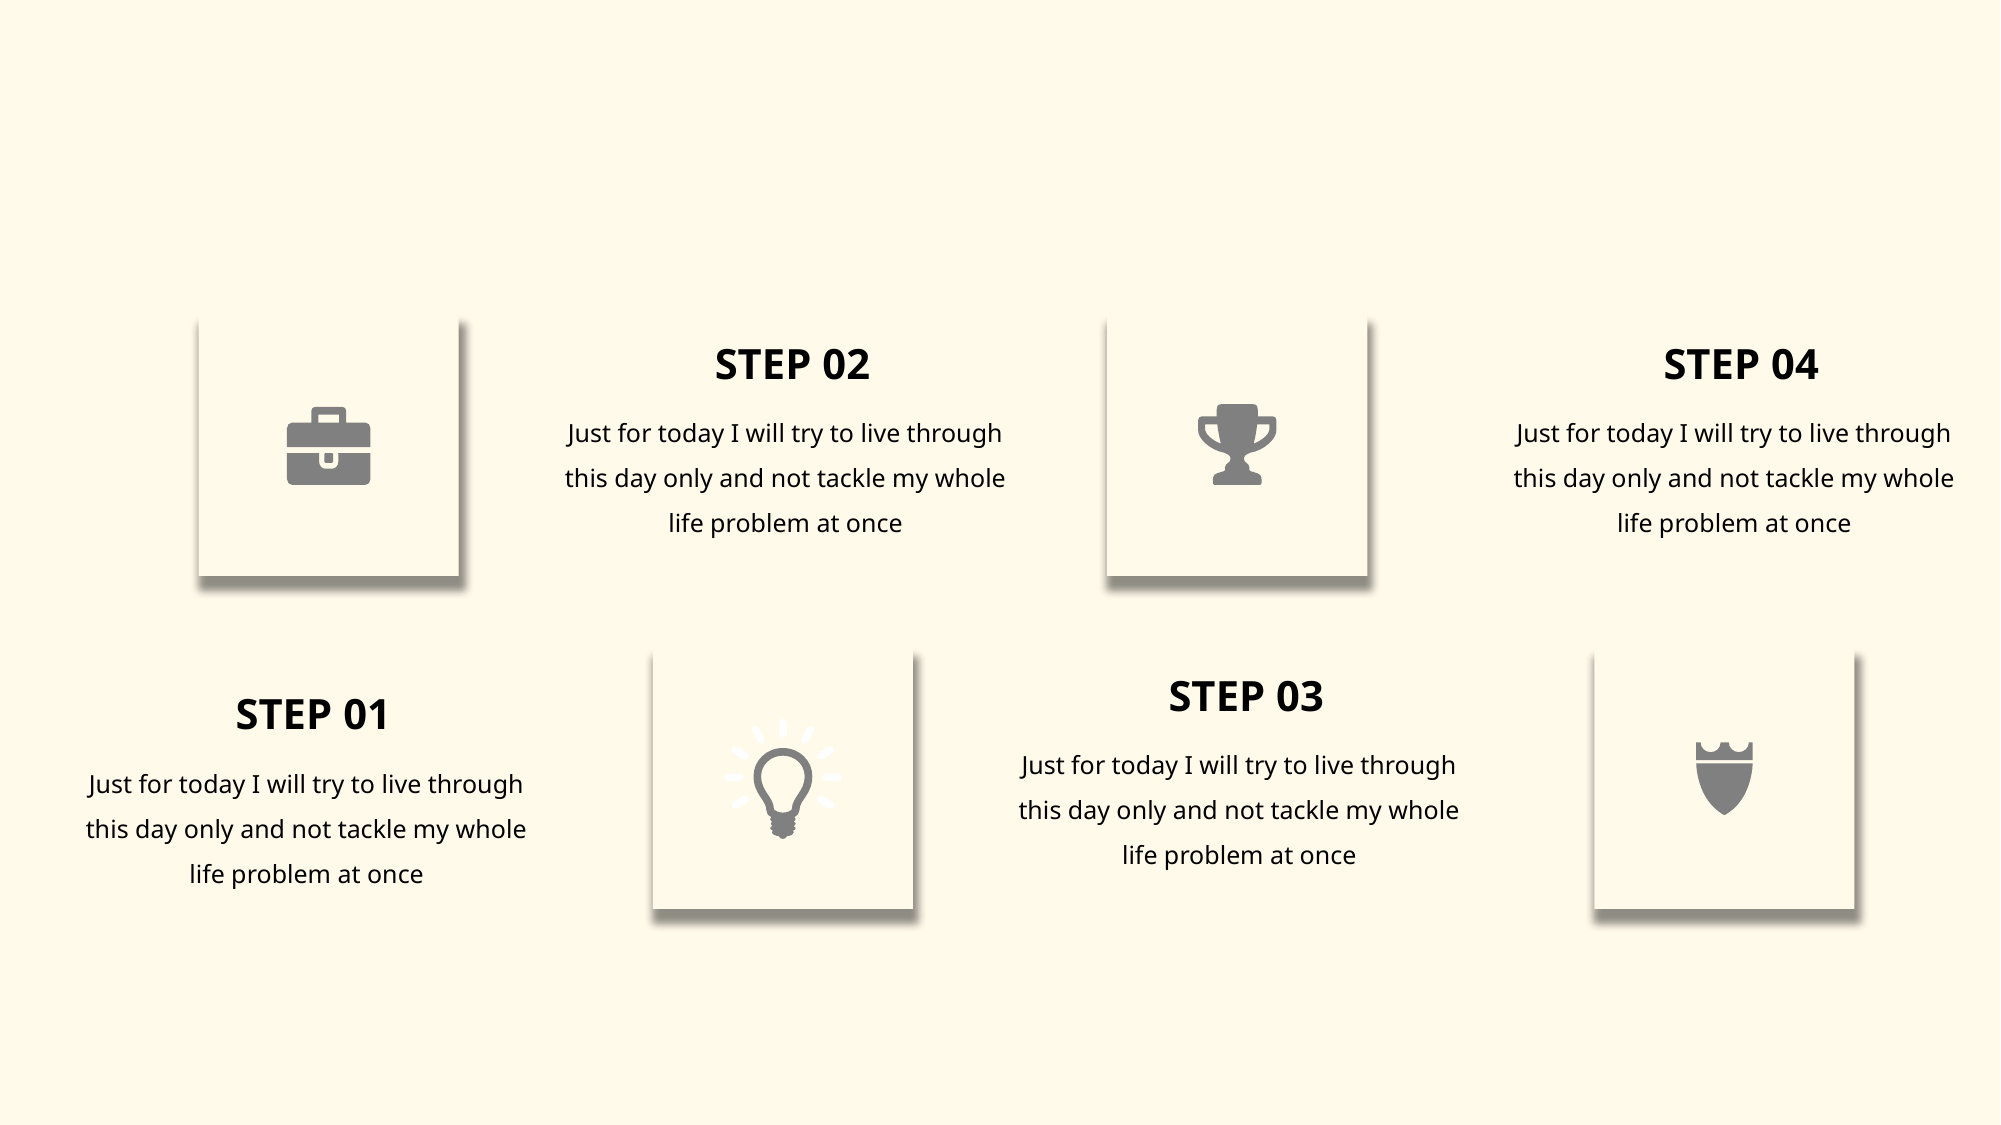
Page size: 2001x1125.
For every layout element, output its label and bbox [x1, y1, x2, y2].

text_box [69, 315, 1972, 909]
